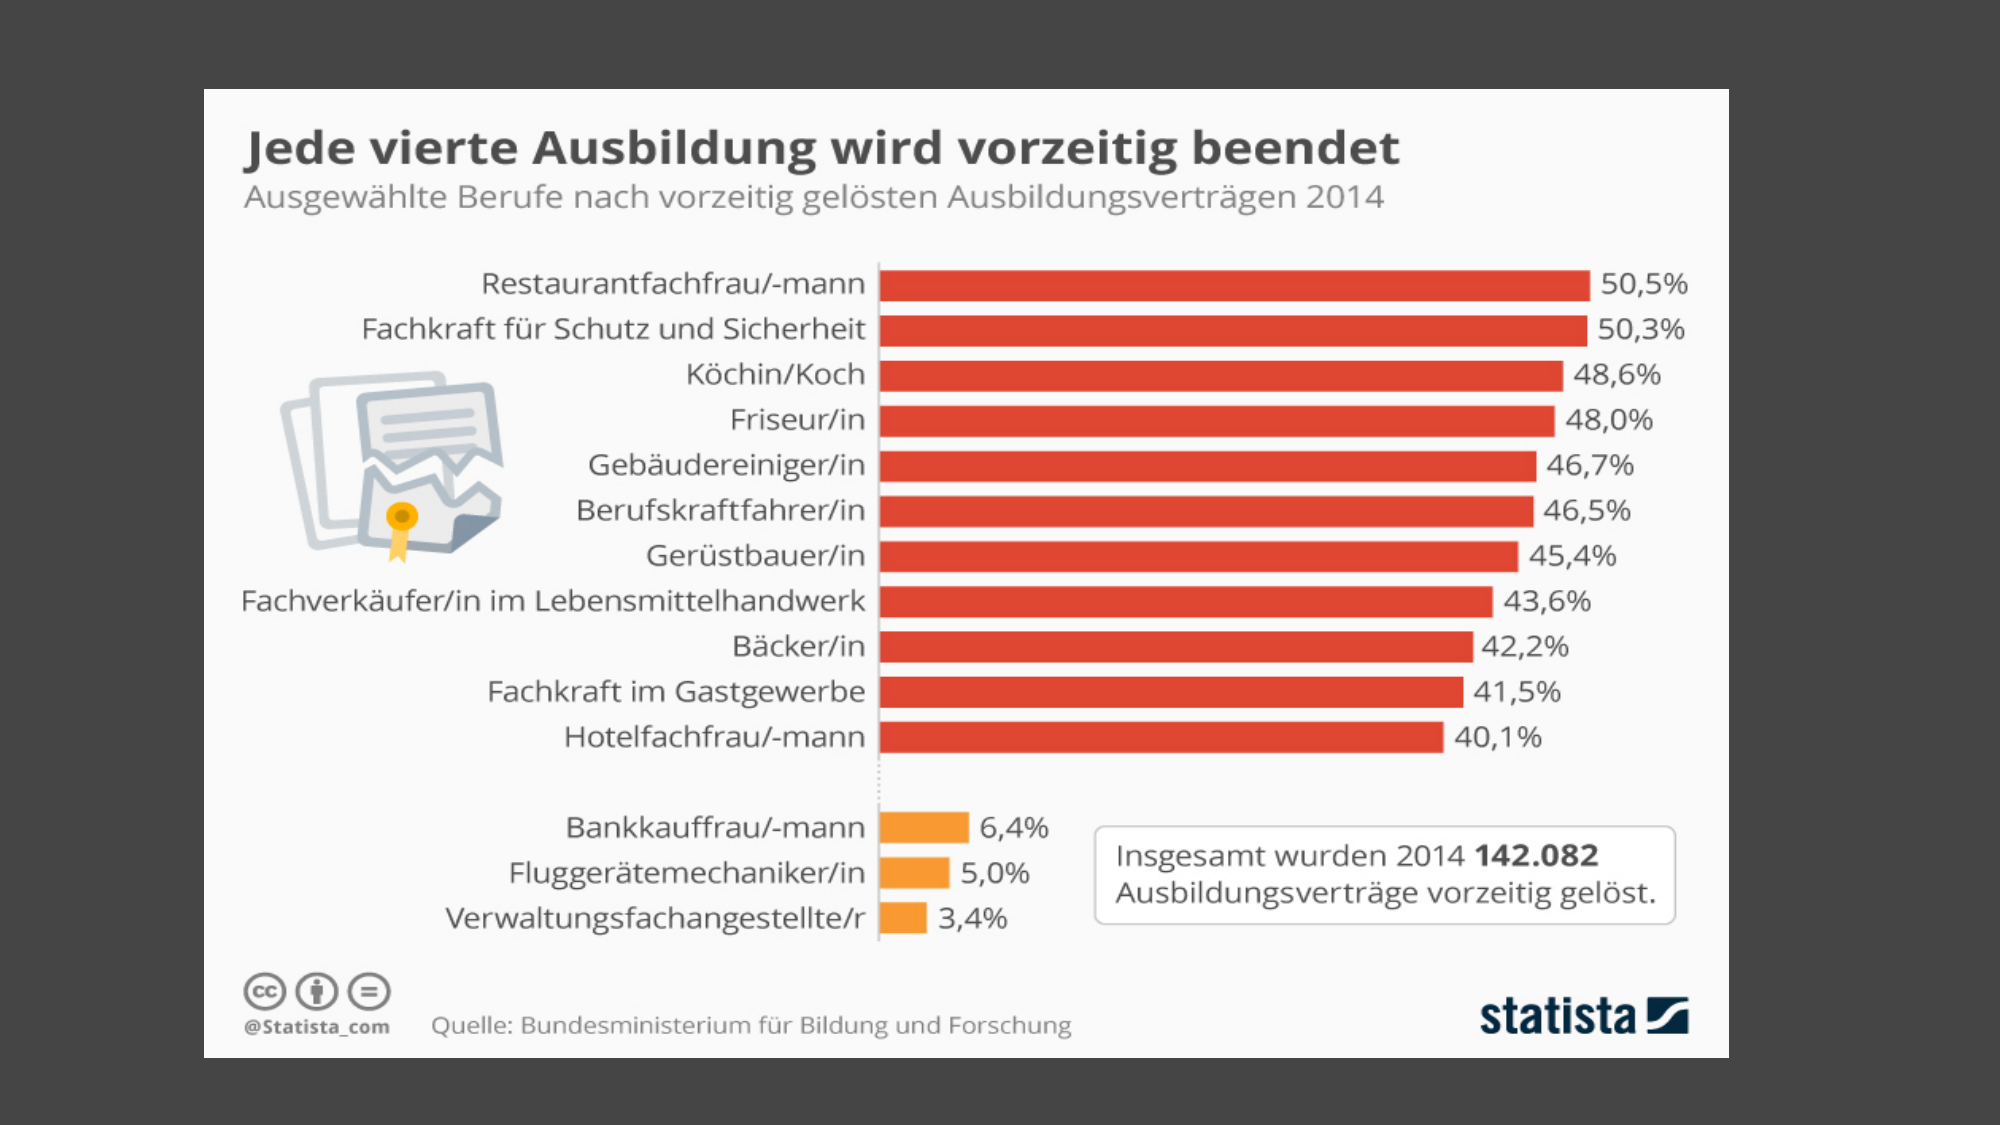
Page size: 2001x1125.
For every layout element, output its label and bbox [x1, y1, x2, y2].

picture [204, 89, 1729, 1058]
